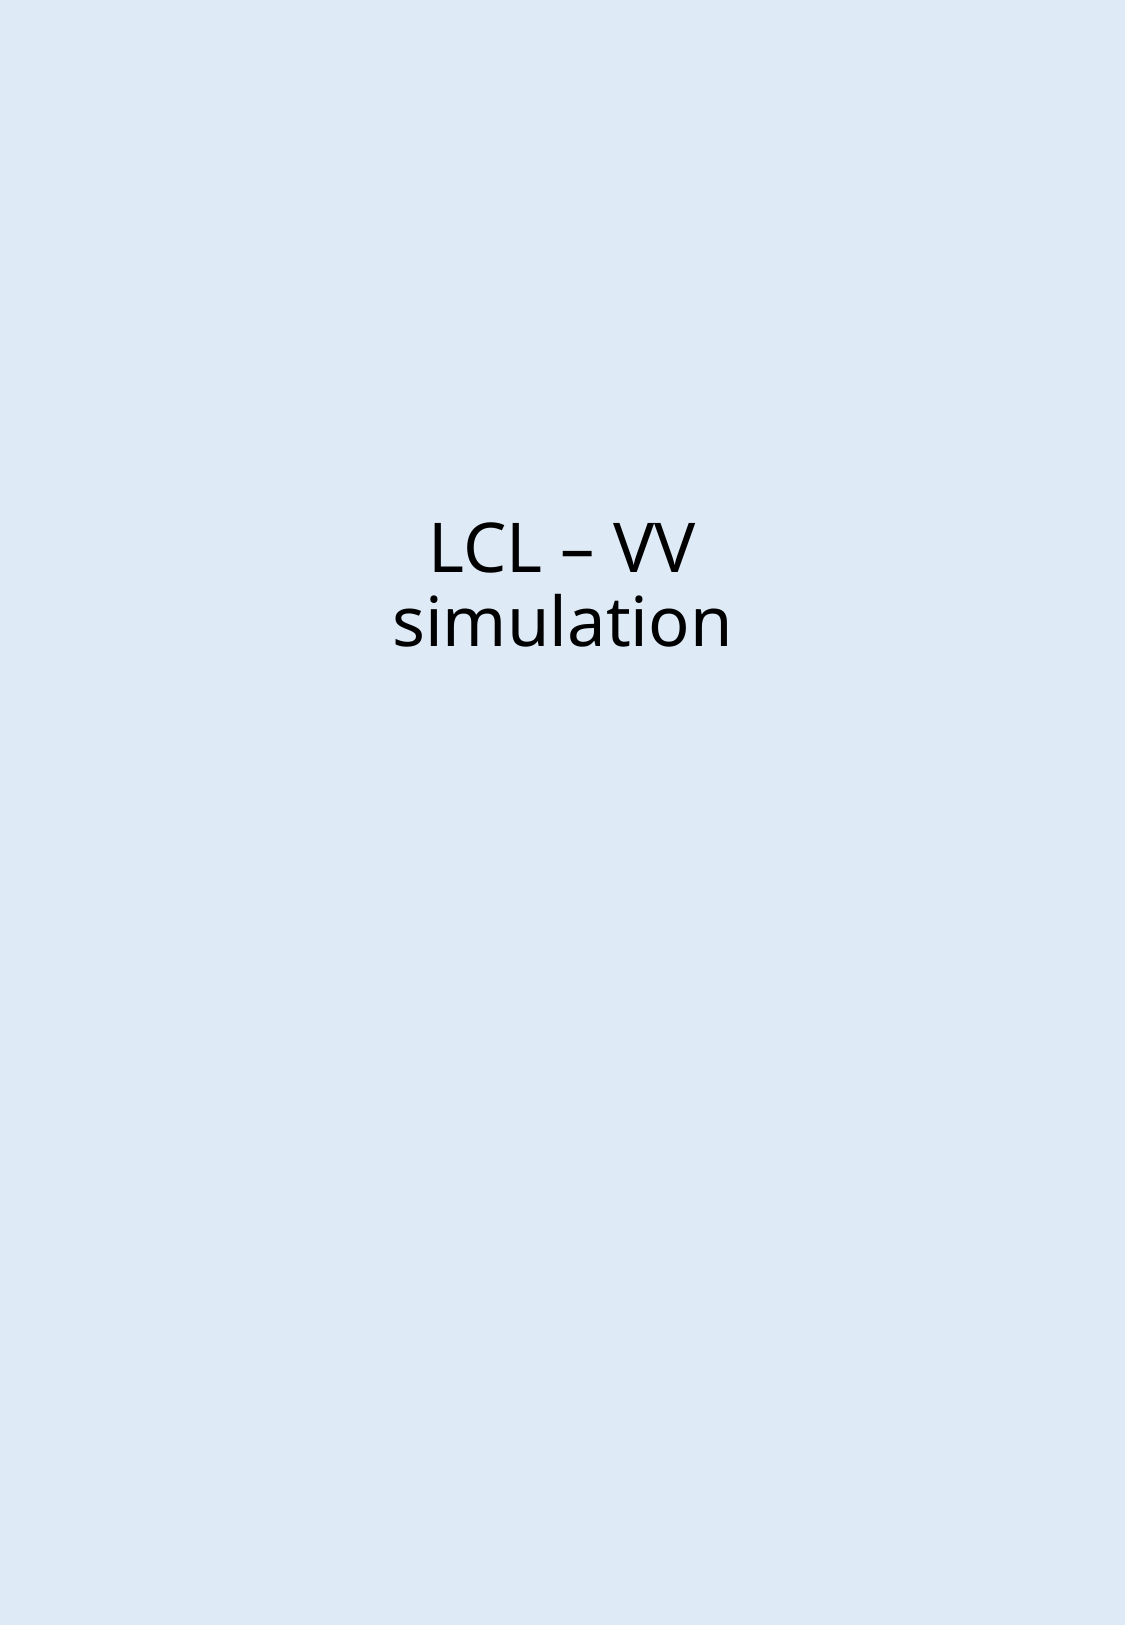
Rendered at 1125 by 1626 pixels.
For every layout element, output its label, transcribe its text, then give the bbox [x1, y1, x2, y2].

title LCL – VV simulation [269, 430, 856, 745]
